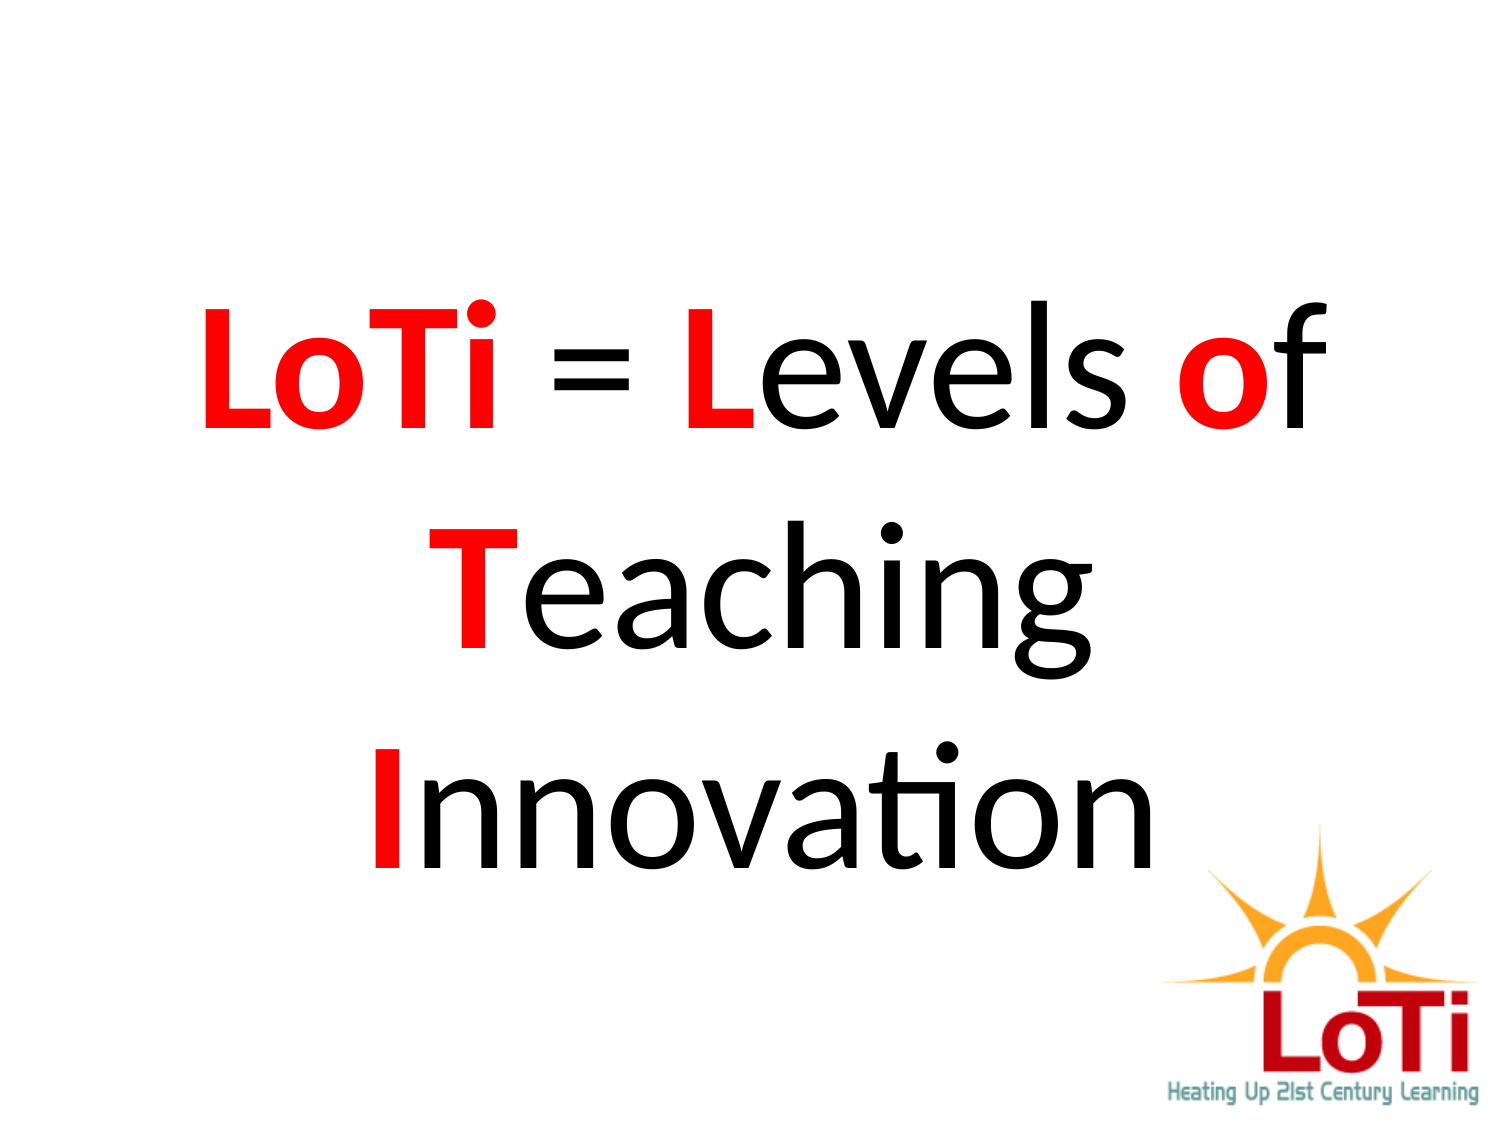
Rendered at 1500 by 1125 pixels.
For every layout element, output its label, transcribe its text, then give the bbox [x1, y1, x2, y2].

picture [1162, 824, 1480, 1107]
title LoTi = Levels of Teaching Innovation [125, 125, 1400, 1025]
